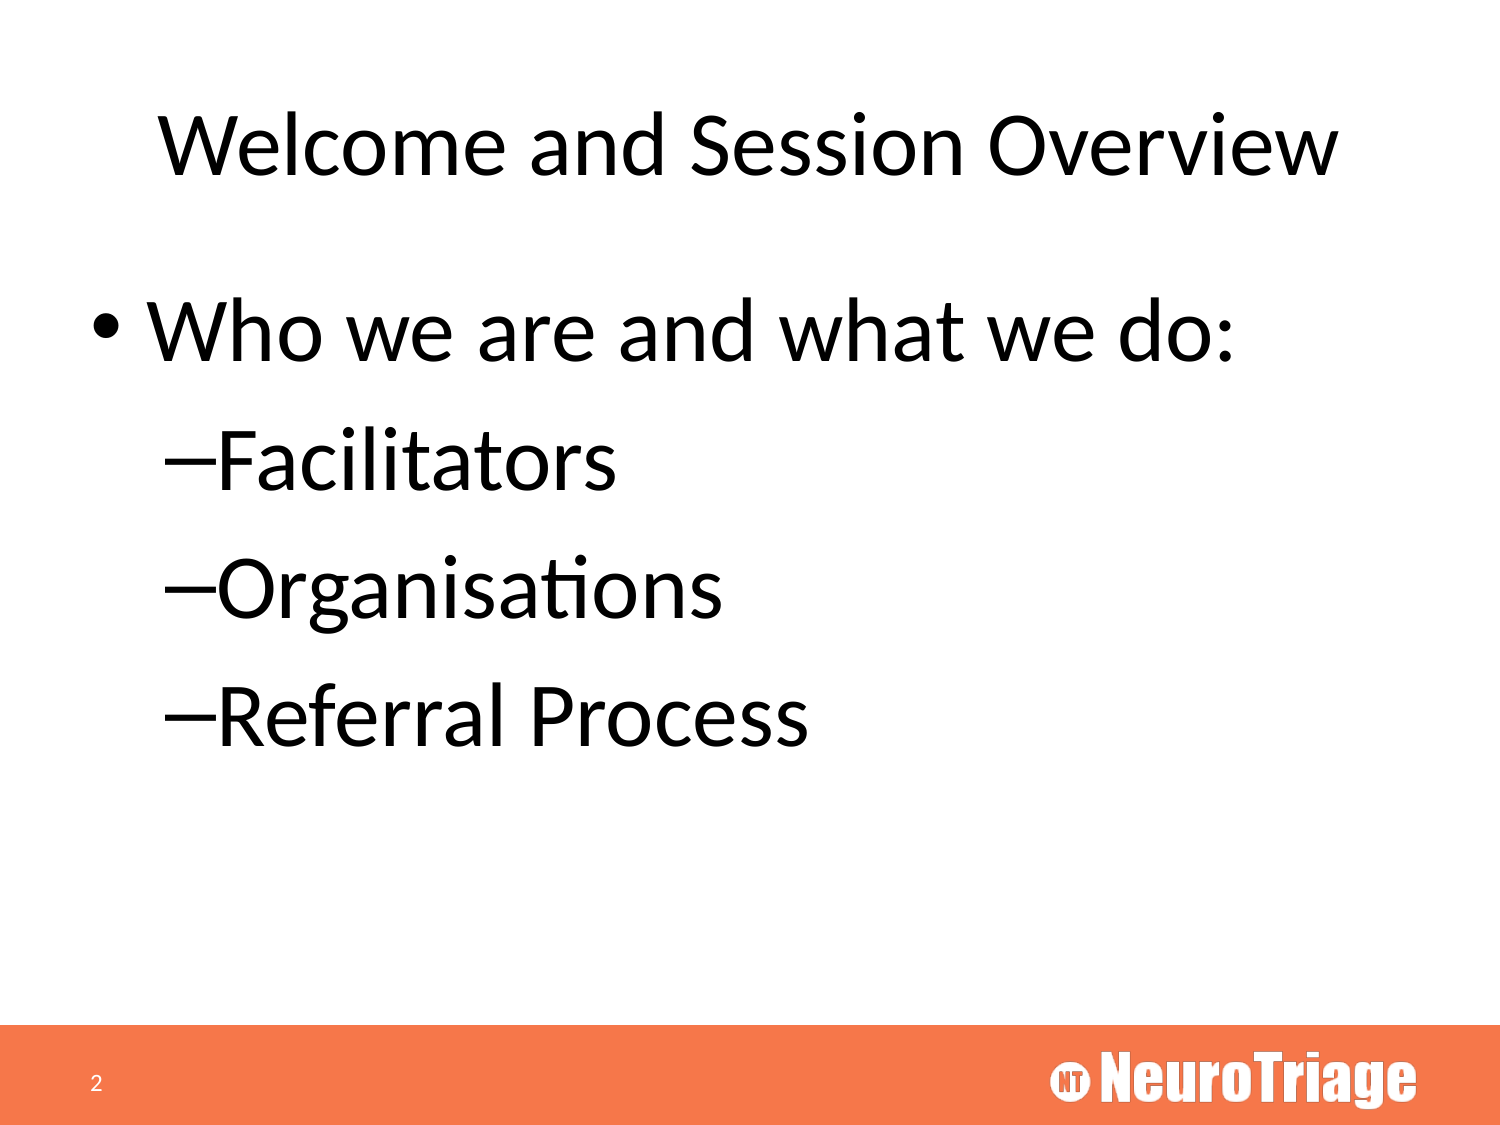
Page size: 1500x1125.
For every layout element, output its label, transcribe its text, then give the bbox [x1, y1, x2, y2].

picture [1037, 1030, 1425, 1125]
title Welcome and Session Overview [75, 45, 1425, 233]
list Who we are and what we do: Facilitators Organisations Referral Process [75, 262, 1425, 1005]
slide_number 2 [75, 1051, 425, 1112]
